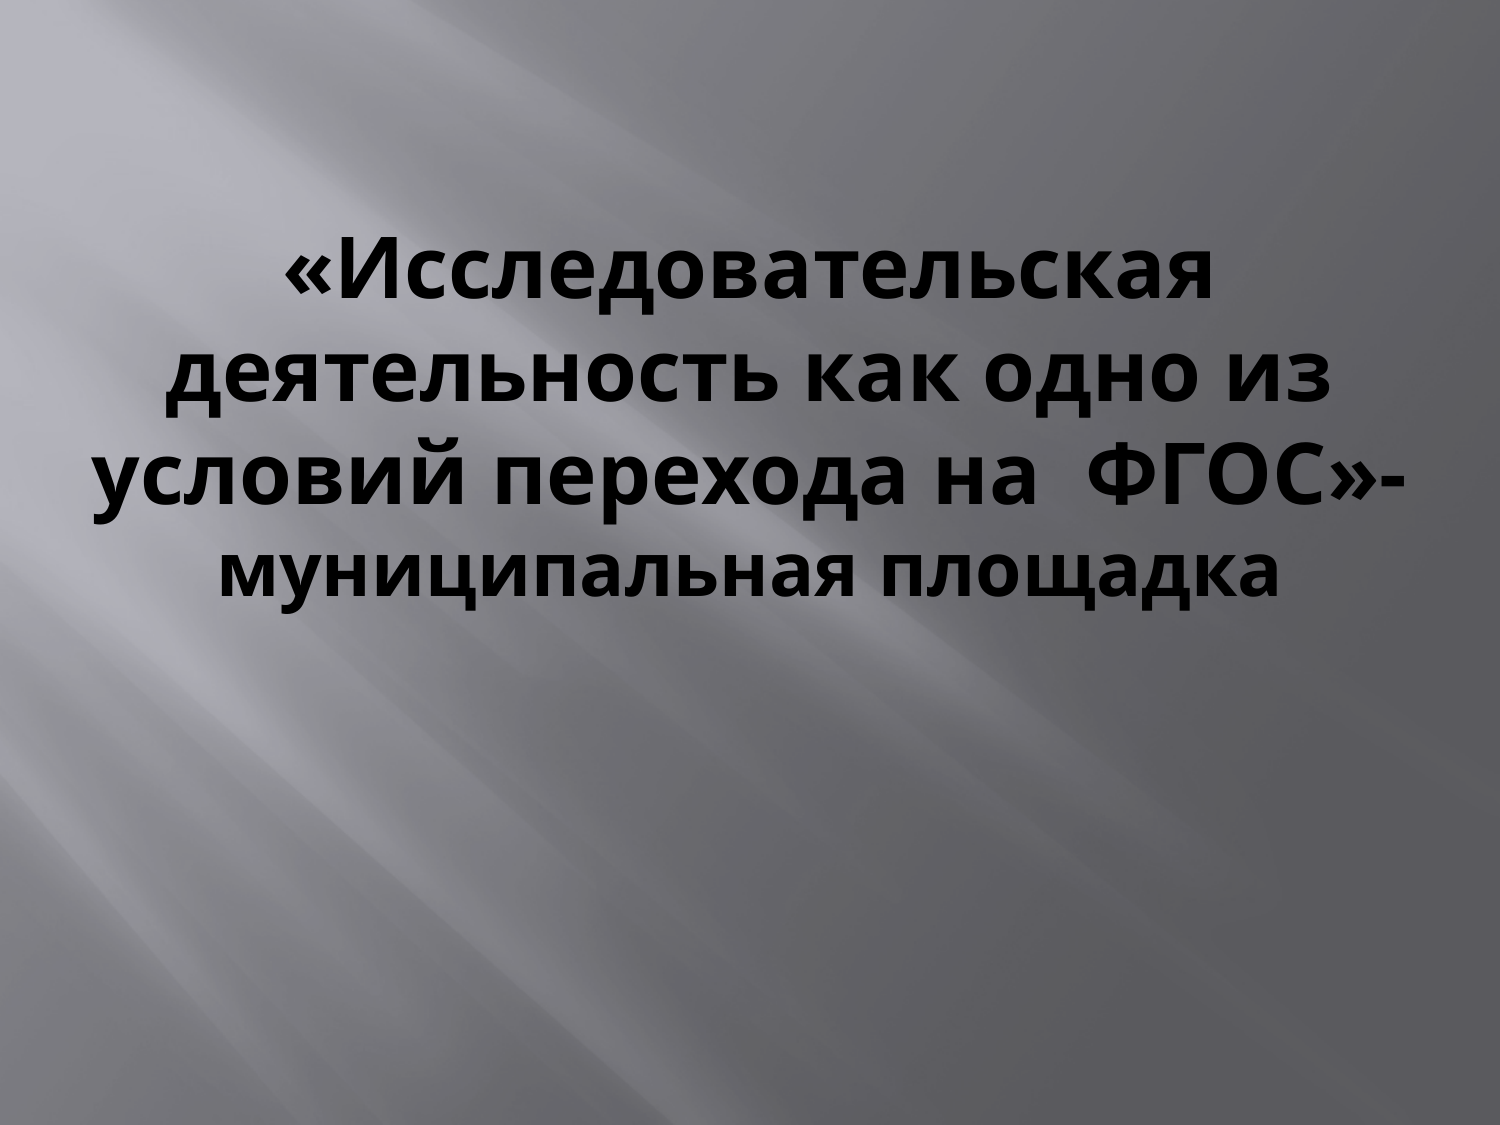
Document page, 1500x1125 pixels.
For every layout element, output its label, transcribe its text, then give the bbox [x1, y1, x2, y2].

title «Исследовательская деятельность как одно из условий перехода на ФГОС»- муниципальная площадка [75, 45, 1425, 870]
